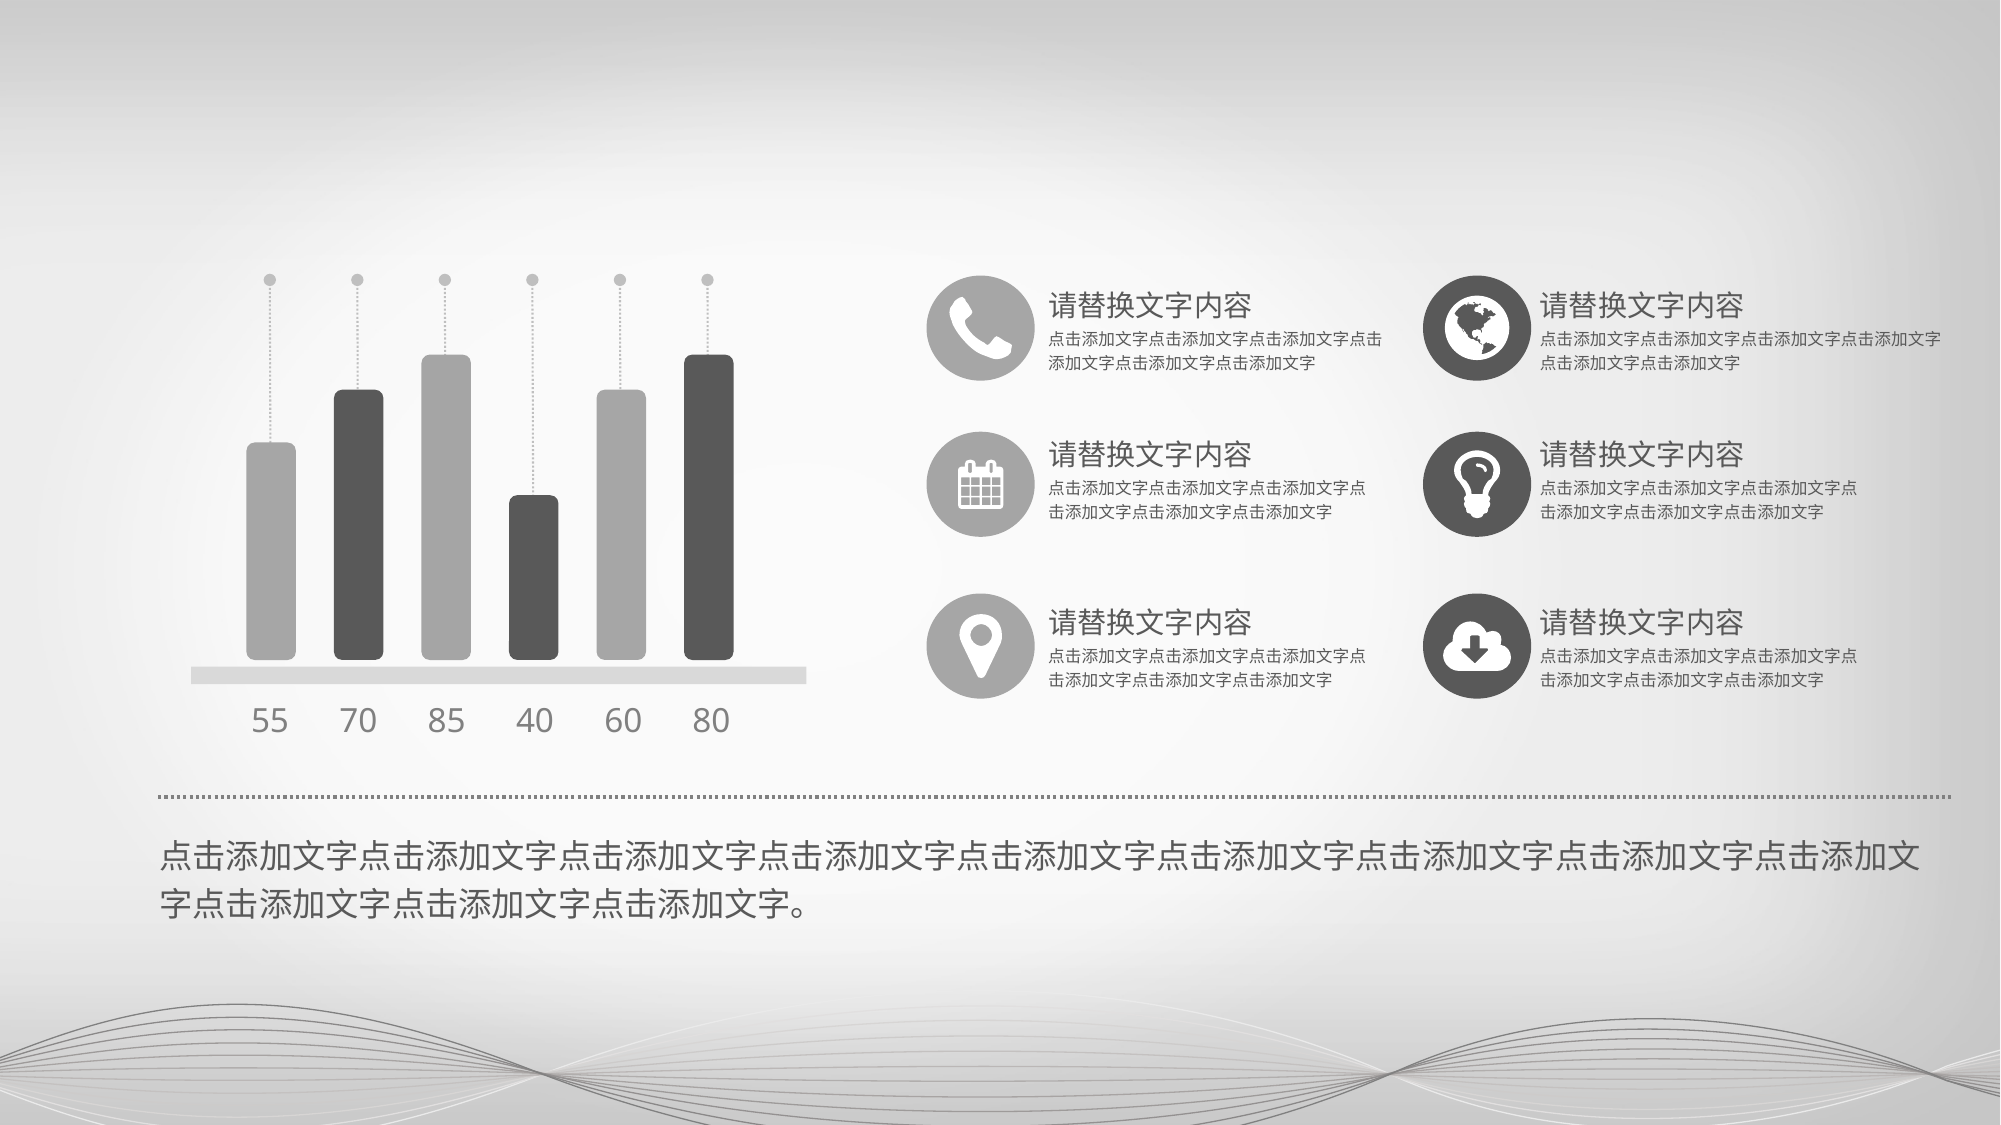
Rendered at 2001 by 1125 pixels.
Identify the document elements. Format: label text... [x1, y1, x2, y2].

picture [0, 0, 2001, 1125]
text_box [926, 431, 1035, 537]
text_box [684, 279, 734, 660]
text_box 40 [515, 691, 555, 740]
text_box 70 [339, 691, 378, 740]
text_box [1539, 280, 1952, 372]
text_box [246, 279, 296, 660]
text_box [596, 279, 646, 660]
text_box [1422, 593, 1532, 699]
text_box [1048, 429, 1383, 521]
text_box 55 [250, 691, 290, 740]
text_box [421, 279, 471, 660]
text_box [1539, 429, 1874, 521]
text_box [1048, 597, 1383, 689]
text_box [190, 666, 807, 685]
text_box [1422, 275, 1532, 381]
text_box 60 [604, 691, 643, 740]
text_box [1048, 280, 1392, 372]
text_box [1539, 597, 1874, 689]
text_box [509, 279, 559, 660]
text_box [926, 275, 1035, 381]
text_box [0, 947, 2000, 1125]
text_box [333, 279, 384, 660]
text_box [1422, 431, 1532, 537]
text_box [926, 593, 1035, 699]
text_box 80 [692, 691, 731, 740]
text_box 点击添加文字点击添加文字点击添加文字点击添加文字点击添加文字点击添加文字点击添加文字点击添加文字点击添加文字点击添加文字点击添加文字点击添加文字。 [159, 827, 1950, 924]
text_box 85 [427, 691, 466, 740]
